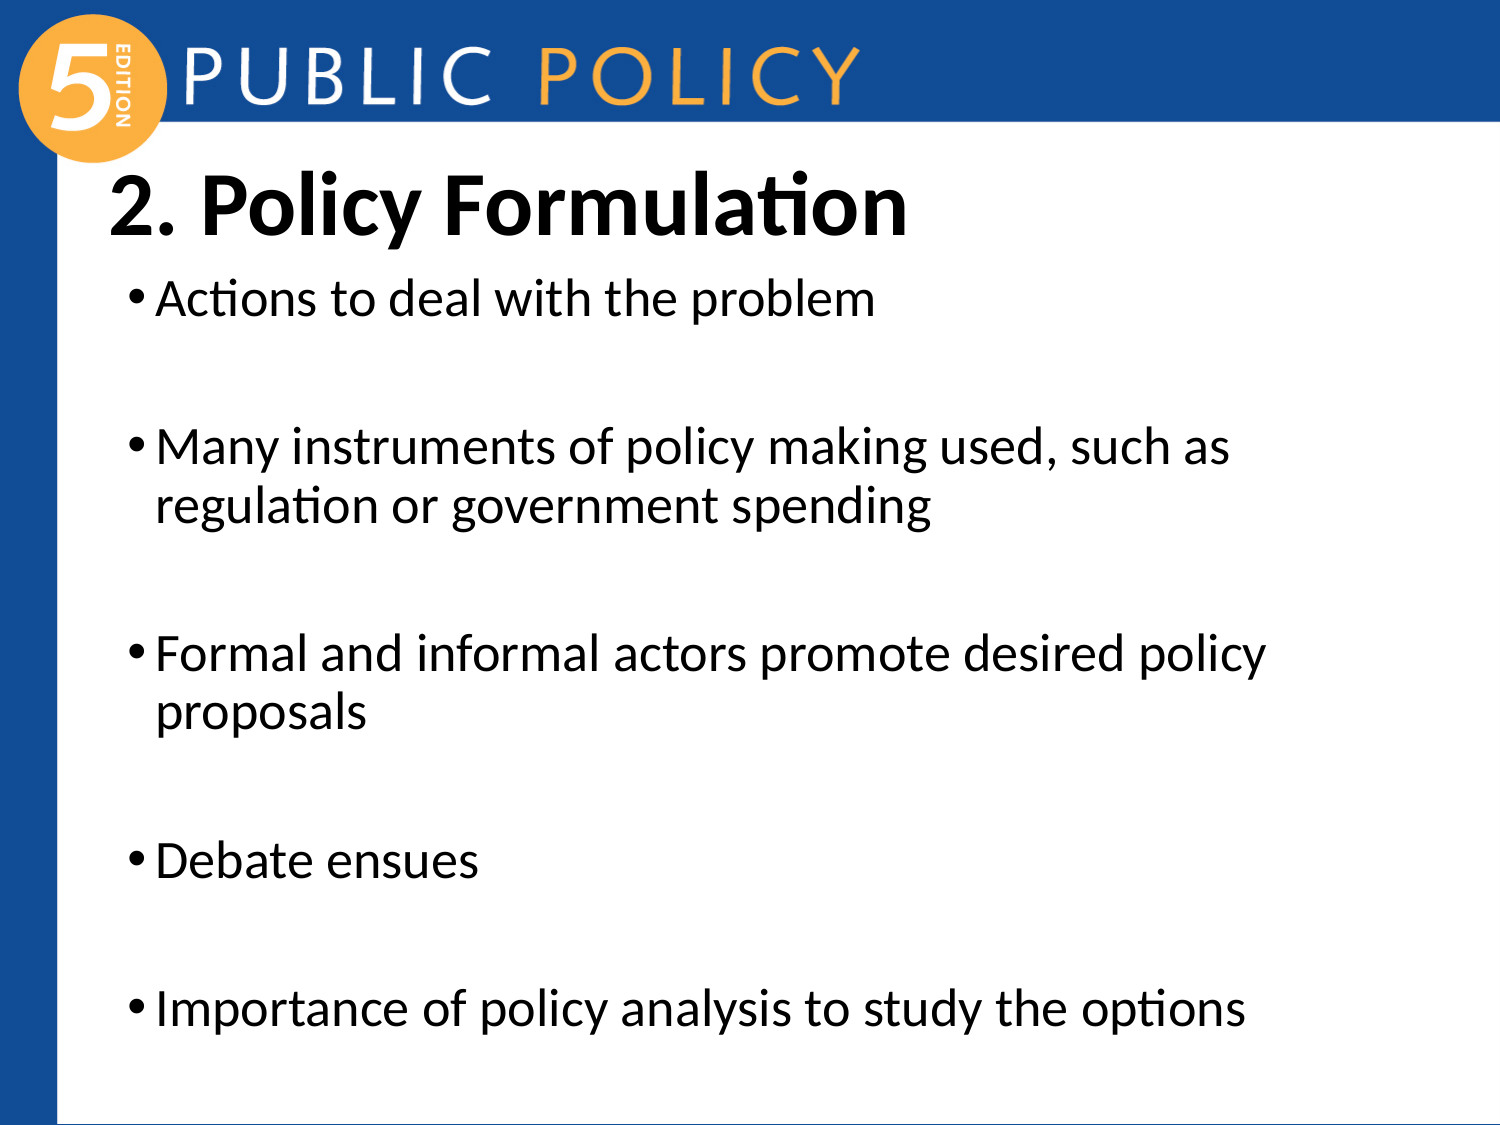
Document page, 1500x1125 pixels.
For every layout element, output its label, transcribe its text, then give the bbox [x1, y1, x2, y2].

title 2. Policy Formulation [93, 147, 1388, 263]
list Actions to deal with the problem Many instruments of policy making used, such as regulation or government spending Formal and informal actors promote desired policy proposals Debate ensues Importance of policy analysis to study the options [112, 262, 1438, 1063]
picture [0, 0, 1500, 1125]
